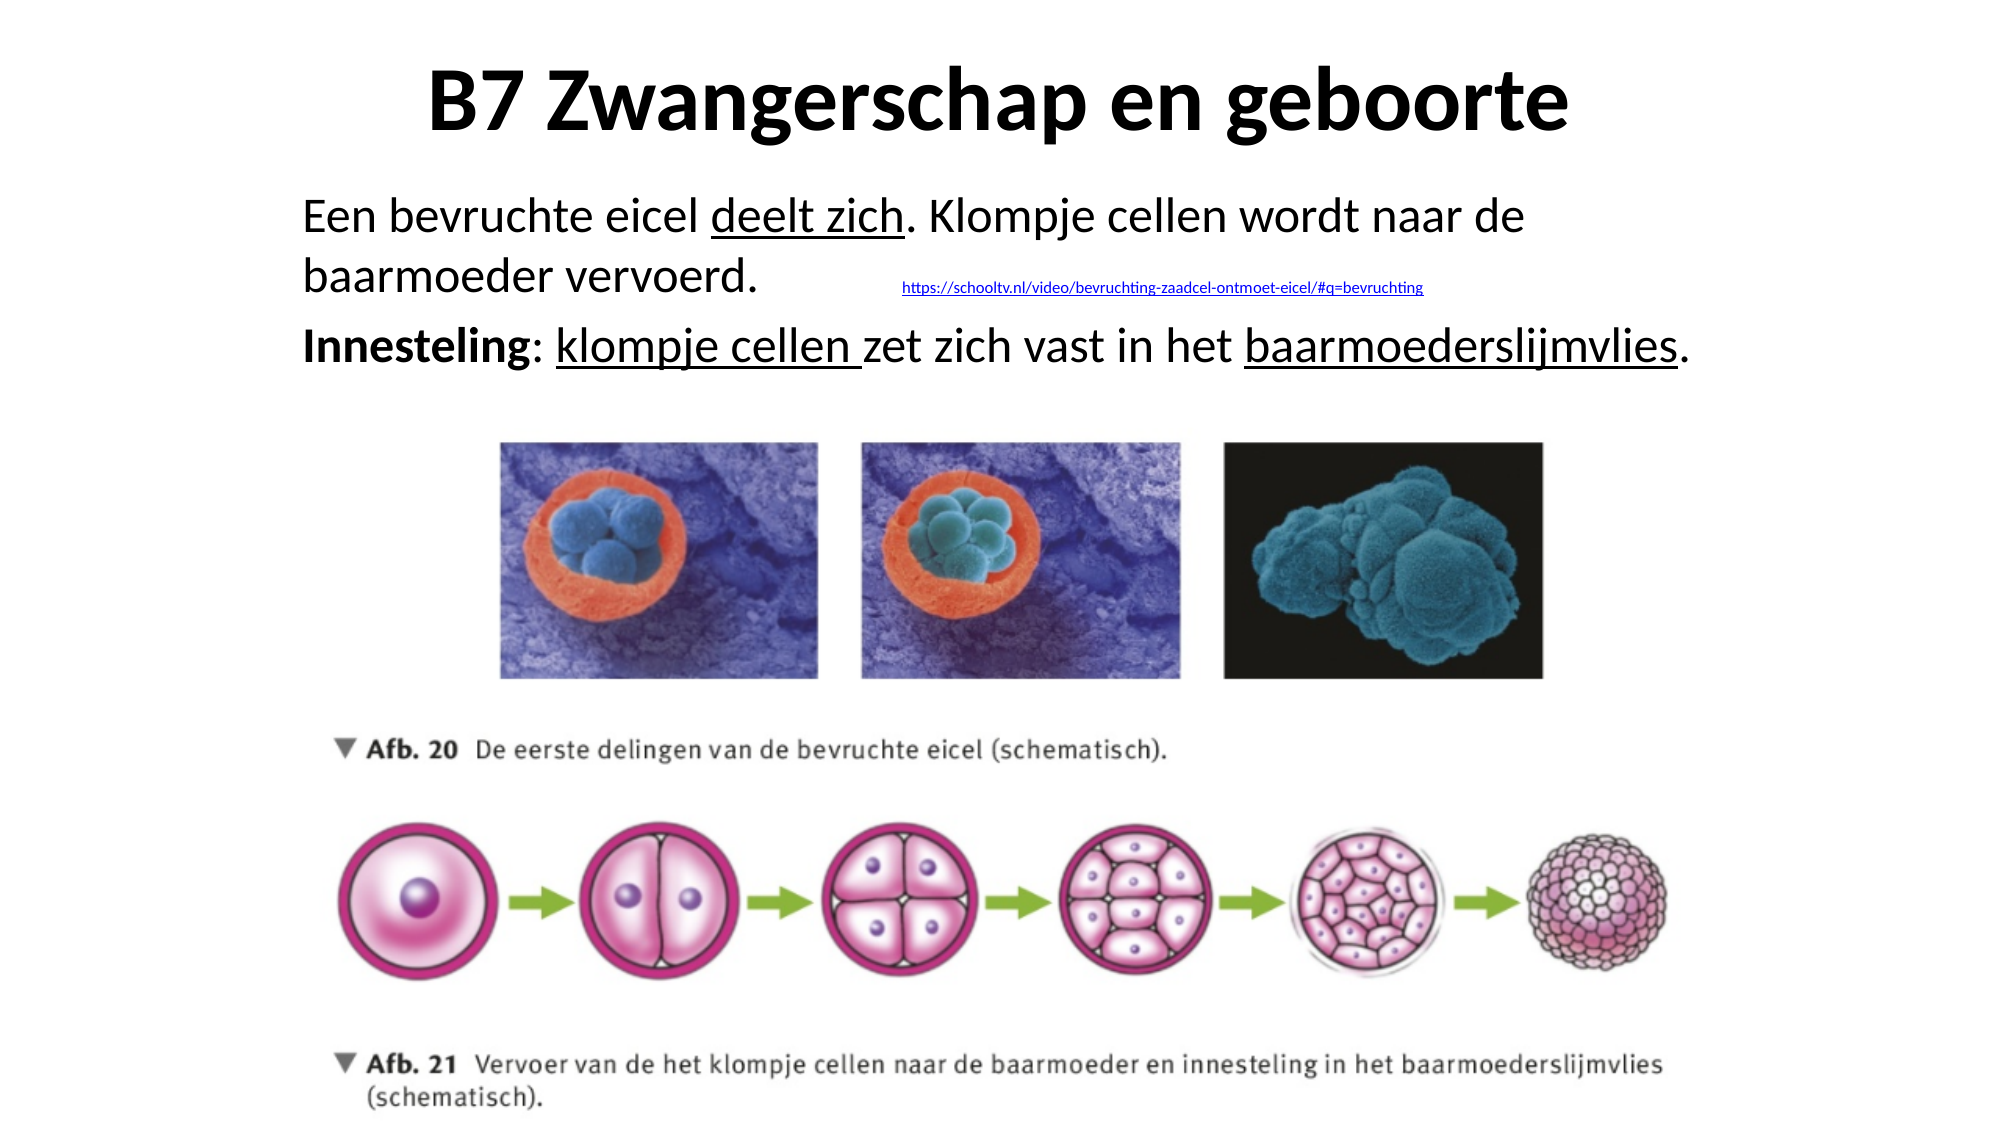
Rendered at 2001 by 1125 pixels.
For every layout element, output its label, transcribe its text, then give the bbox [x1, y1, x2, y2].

picture [487, 426, 1563, 698]
picture [315, 724, 1685, 1125]
title B7 Zwangerschap en geboorte [324, 0, 1675, 175]
text_box https://schooltv.nl/video/bevruchting-zaadcel-ontmoet-eicel/#q=bevruchting [887, 269, 1638, 305]
list Een bevruchte eicel deelt zich. Klompje cellen wordt naar de baarmoeder vervoerd. Innesteling: klompje cellen zet zich vast in het baarmoederslijmvlies. [287, 175, 1750, 400]
